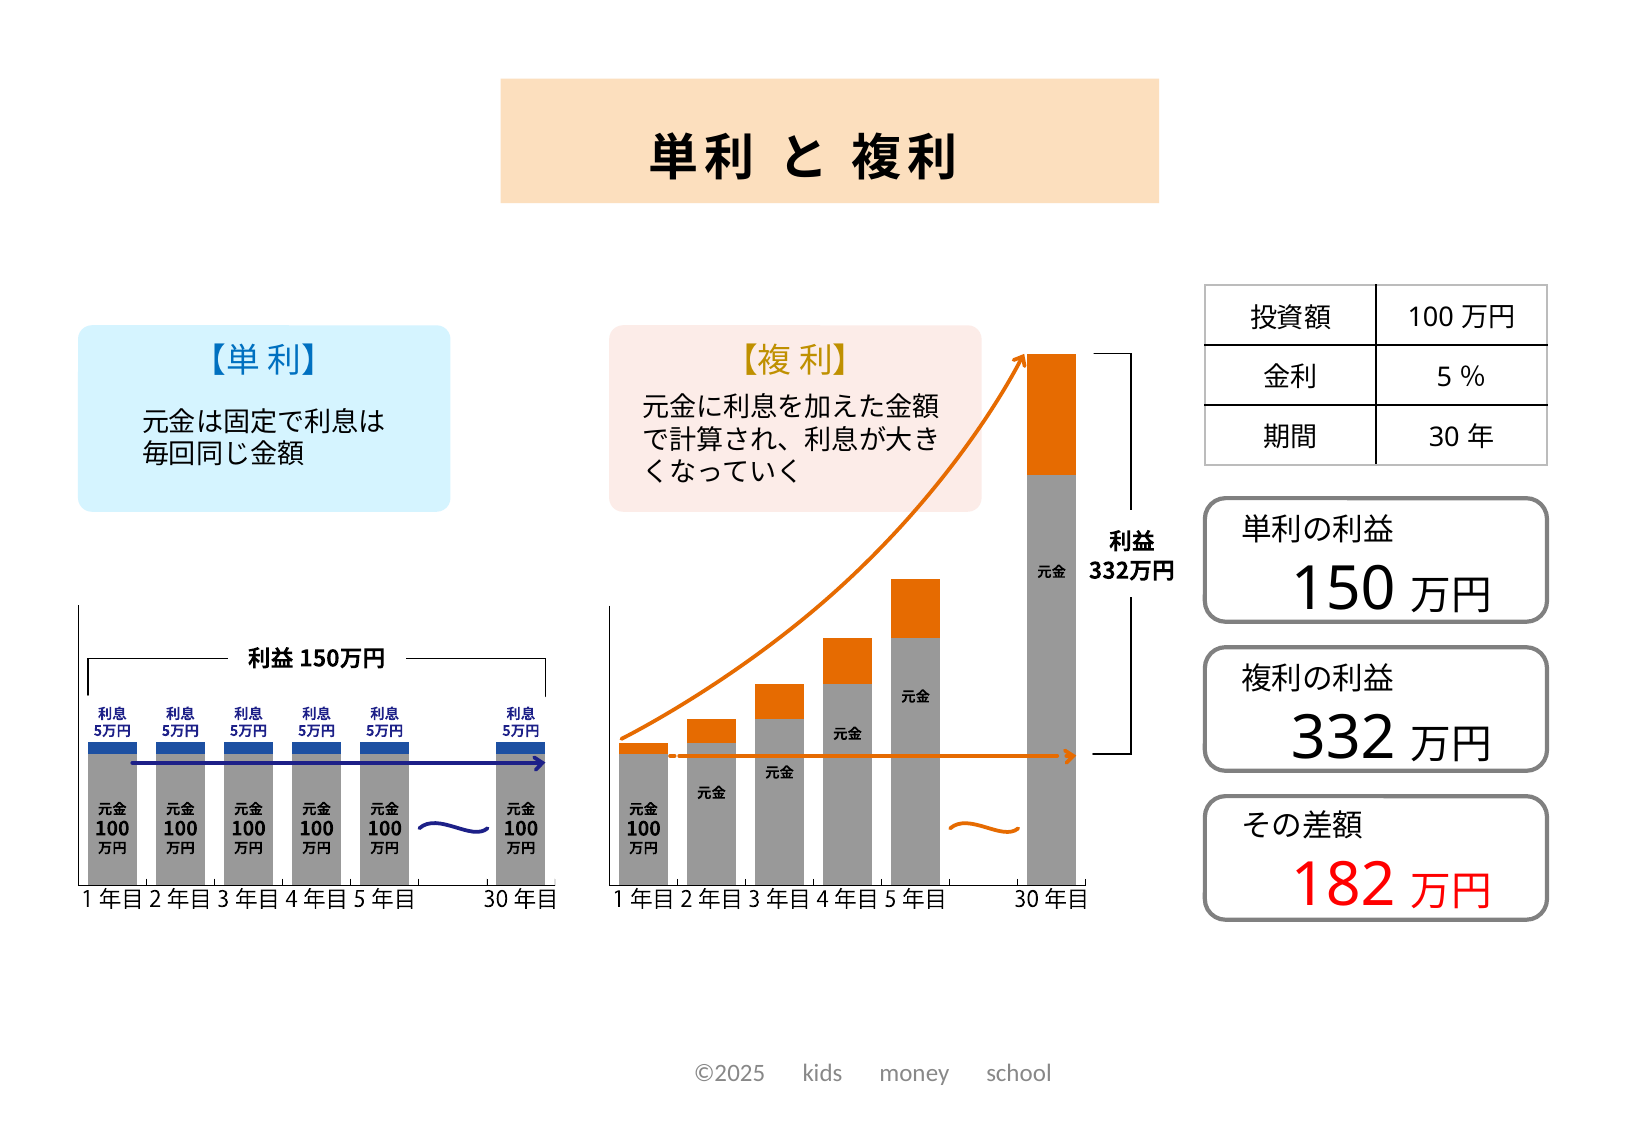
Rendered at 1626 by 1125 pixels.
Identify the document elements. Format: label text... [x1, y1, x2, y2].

table_cell 期間 [1206, 406, 1375, 464]
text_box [77, 325, 451, 512]
picture [77, 604, 556, 910]
table_cell 5％ [1377, 346, 1546, 404]
text_box 150万円 [1278, 542, 1551, 628]
footer ©2025 kids money school [598, 1046, 1148, 1096]
table_cell 30年 [1377, 406, 1546, 464]
picture [608, 352, 1174, 910]
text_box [500, 78, 1160, 204]
table_header 投資額 [1206, 286, 1375, 344]
text_box [1202, 645, 1550, 773]
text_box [608, 325, 982, 351]
text_box 182万円 [1278, 838, 1551, 924]
text_box [1202, 794, 1550, 922]
text_box 332万円 [1278, 691, 1551, 777]
table_cell 金利 [1206, 346, 1375, 404]
table_header 100万円 [1377, 286, 1546, 344]
text_box [1202, 496, 1550, 624]
